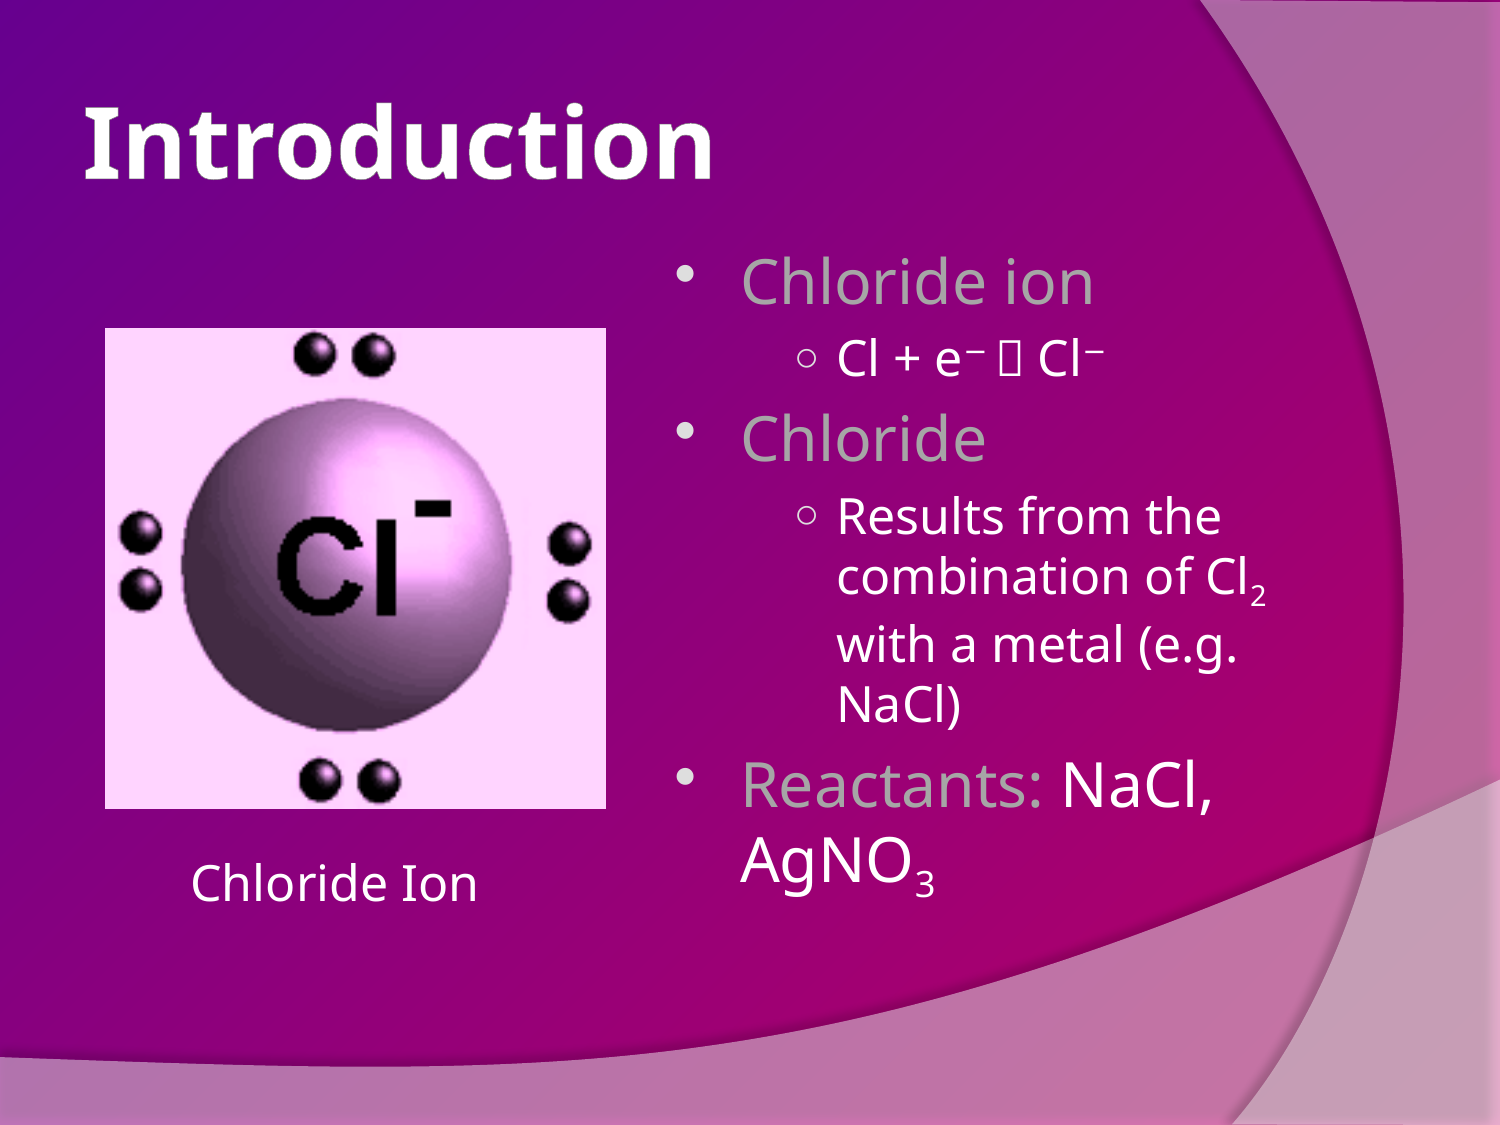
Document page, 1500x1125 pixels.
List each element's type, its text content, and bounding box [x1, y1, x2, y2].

title Introduction [75, 45, 1300, 233]
picture [105, 327, 606, 809]
text_box Chloride Ion [175, 843, 551, 919]
list Chloride ion Cl + e−  Cl− Chloride Results from the combination of Cl2 with a metal (e.g. NaCl) Reactants: NaCl, AgNO3 [656, 234, 1383, 1032]
